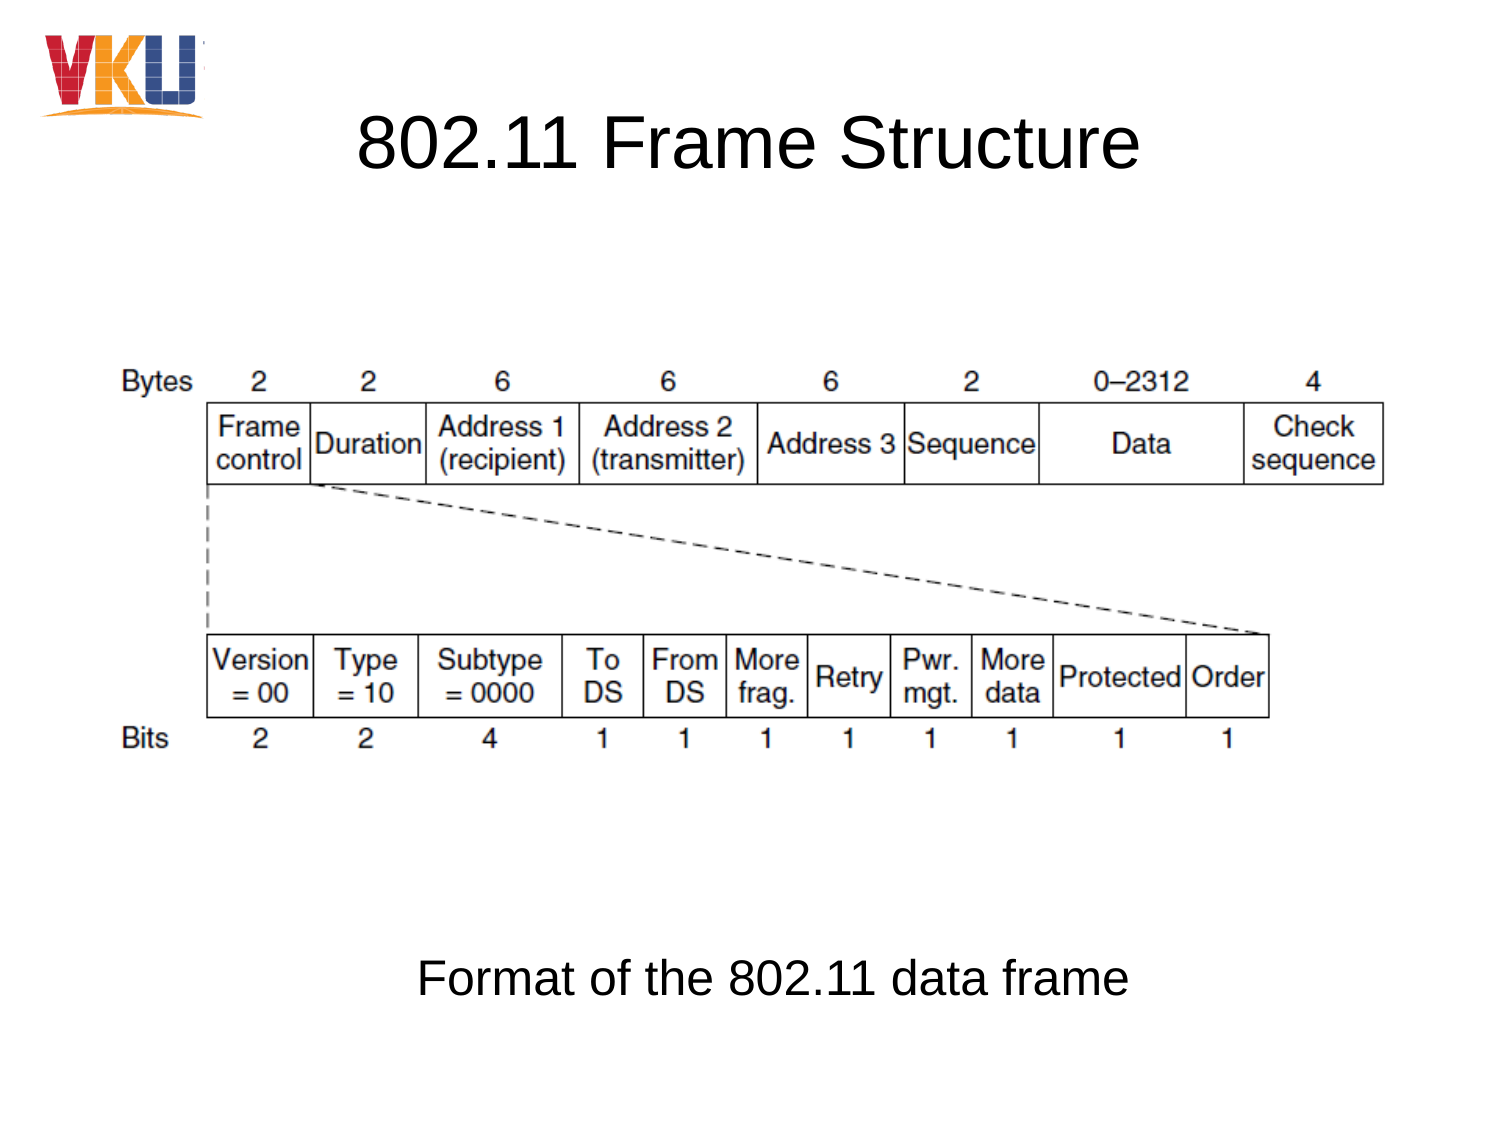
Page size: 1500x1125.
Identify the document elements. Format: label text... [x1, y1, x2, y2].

picture [30, 21, 211, 129]
list Format of the 802.11 data frame [47, 937, 1500, 1075]
picture [83, 335, 1417, 790]
title 802.11 Frame Structure [75, 45, 1425, 233]
